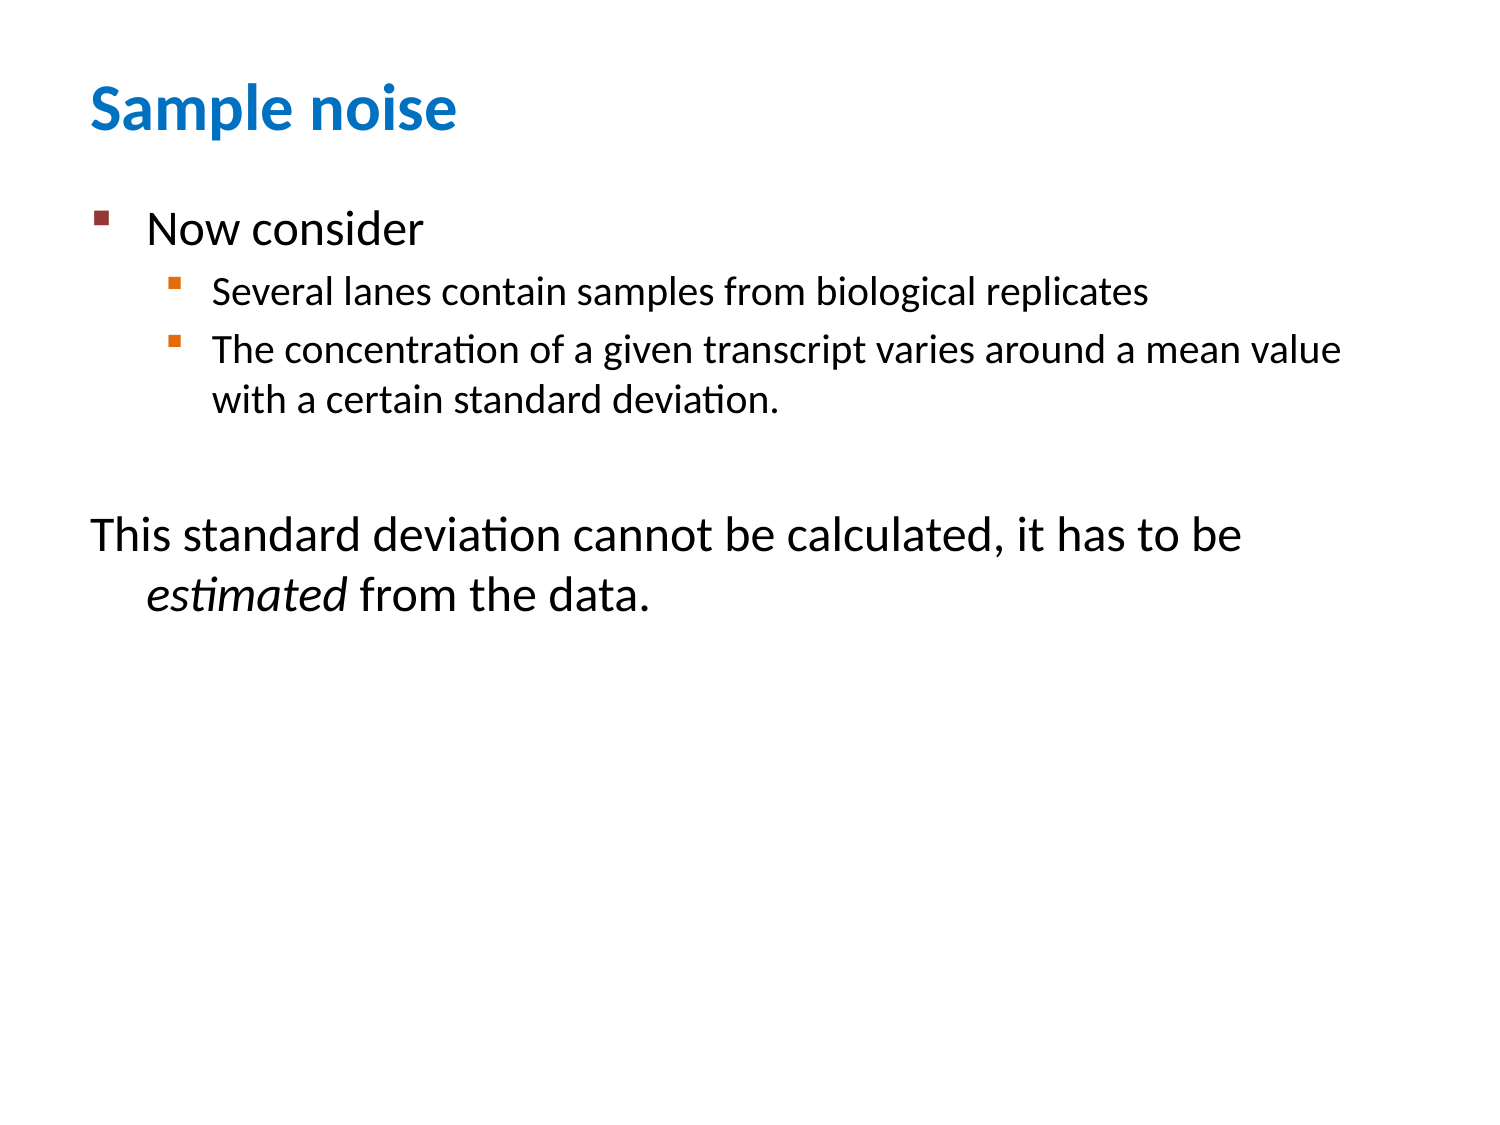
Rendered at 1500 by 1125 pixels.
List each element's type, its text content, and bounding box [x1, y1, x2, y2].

list Now consider Several lanes contain samples from biological replicates The concentration of a given transcript varies around a mean value with a certain standard deviation. This standard deviation cannot be calculated, it has to be estimated from the data. [74, 187, 1426, 1101]
title Sample noise [74, 44, 1426, 163]
